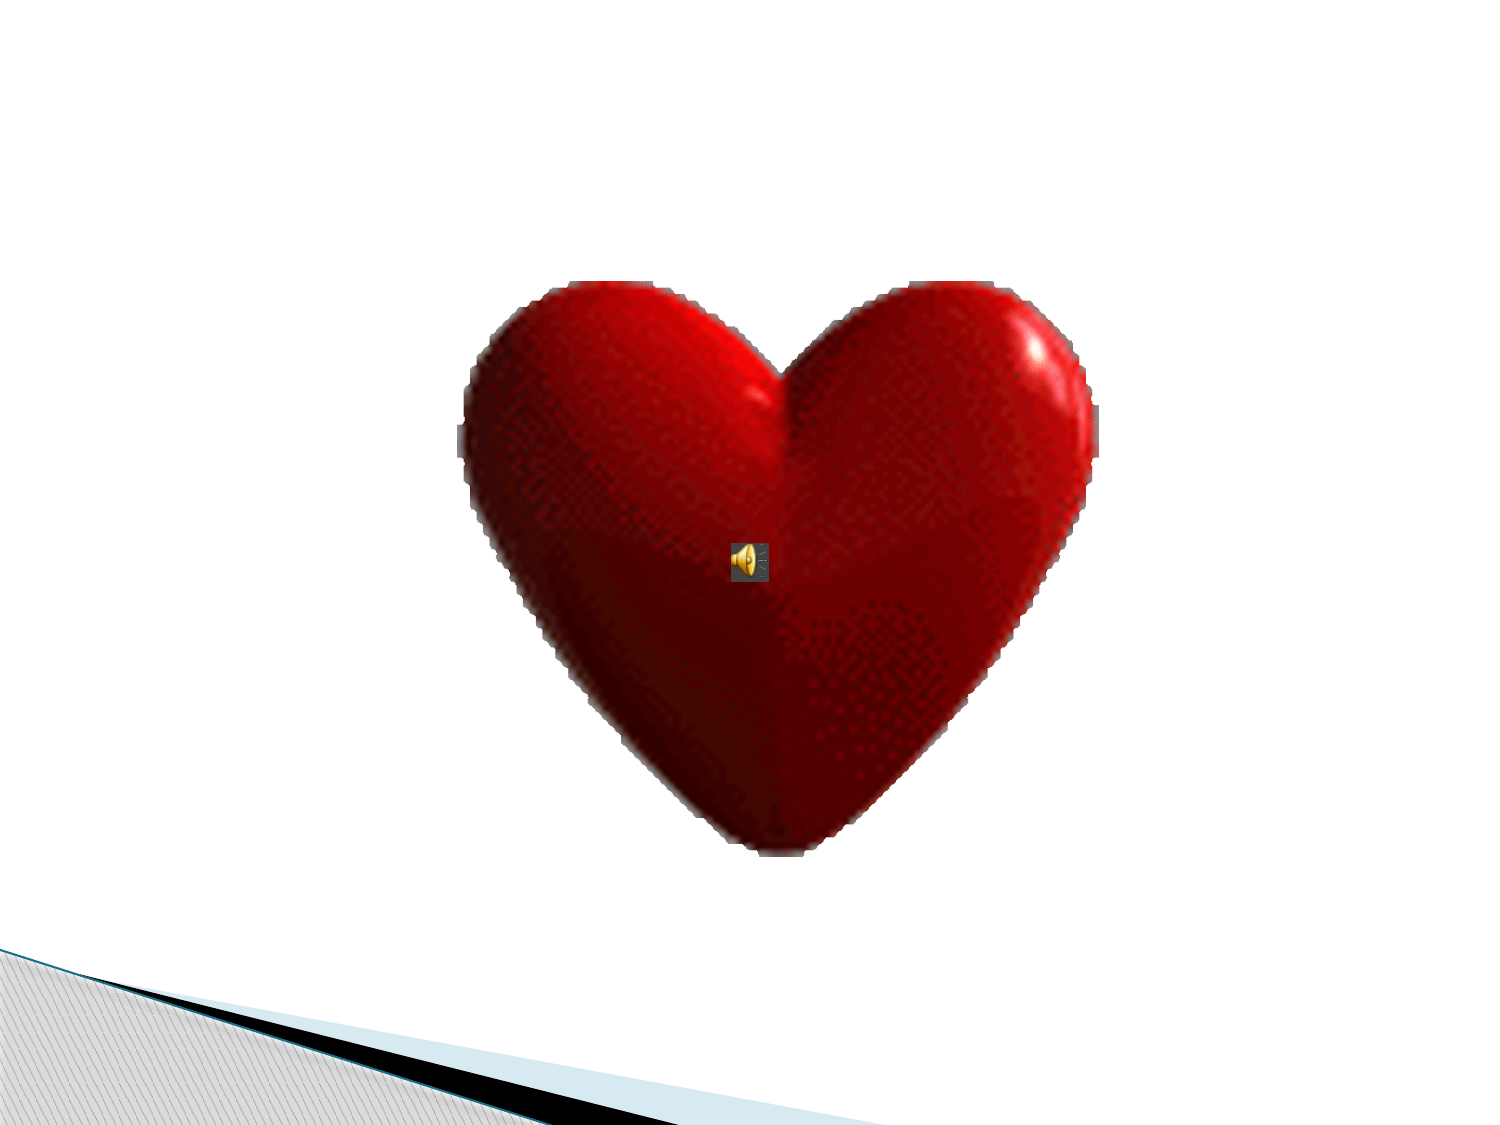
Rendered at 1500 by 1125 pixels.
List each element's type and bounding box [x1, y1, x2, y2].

picture [456, 280, 1099, 858]
